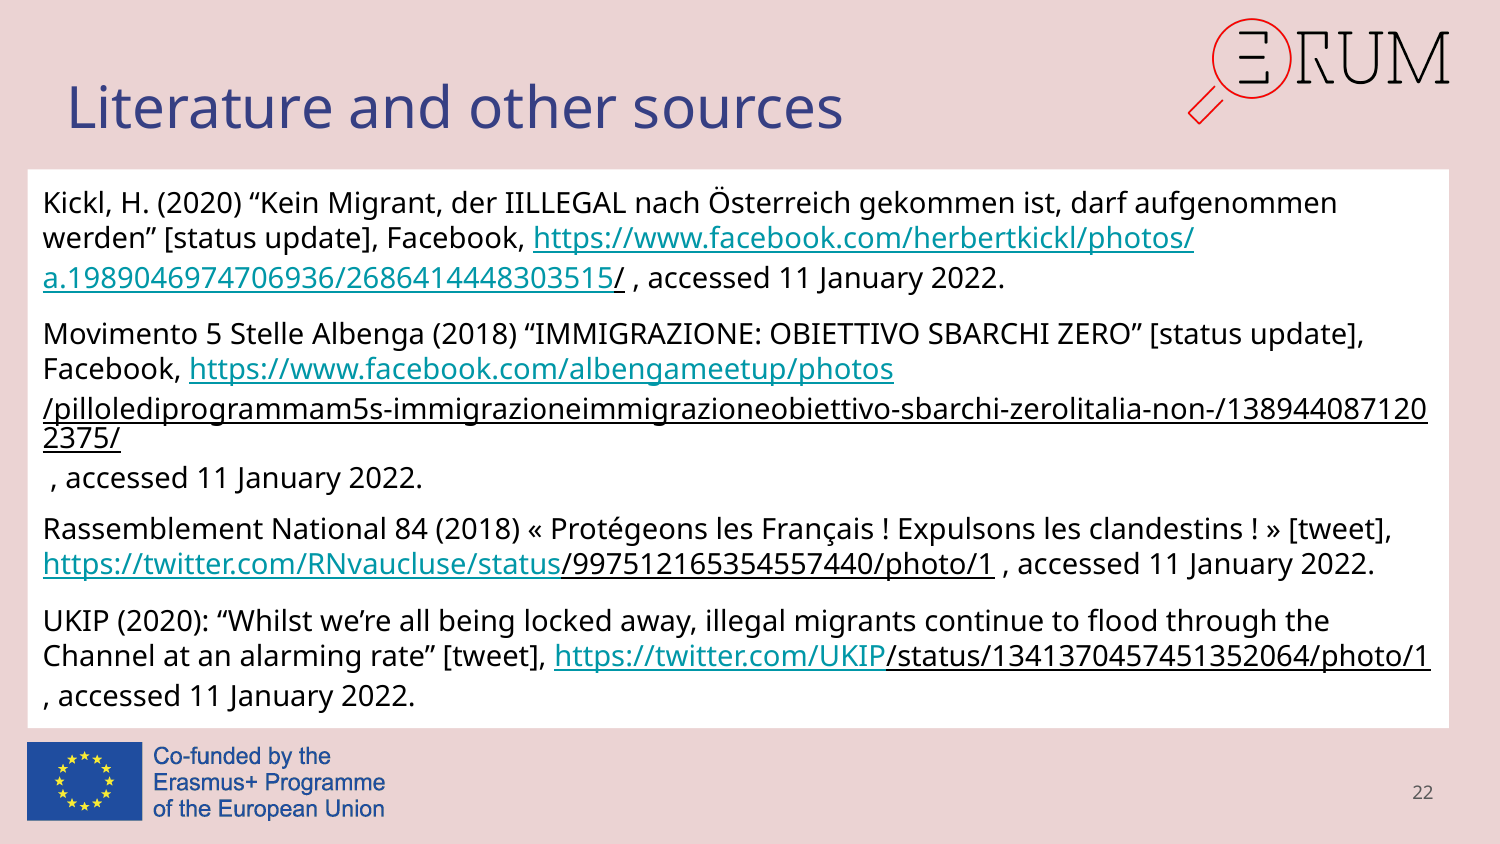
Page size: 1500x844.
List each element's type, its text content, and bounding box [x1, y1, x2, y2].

list Kickl, H. (2020) “Kein Migrant, der IILLEGAL nach Österreich gekommen ist, darf aufgenommen werden” [status update], Facebook, https://www.facebook.com/herbertkickl/photos/a.1989046974706936/2686414448303515/ , accessed 11 January 2022. Movimento 5 Stelle Albenga (2018) “IMMIGRAZIONE: OBIETTIVO SBARCHI ZERO” [status update], Facebook, https://www.facebook.com/albengameetup/photos/pillolediprogrammam5s-immigrazioneimmigrazioneobiettivo-sbarchi-zerolitalia-non-/1389440871202375/ , accessed 11 January 2022. Rassemblement National 84 (2018) « Protégeons les Français ! Expulsons les clandestins ! » [tweet], https://twitter.com/RNvaucluse/status/997512165354557440/photo/1 , accessed 11 January 2022. UKIP (2020): “Whilst we’re all being locked away, illegal migrants continue to flood through the Channel at an alarming rate” [tweet], https://twitter.com/UKIP/status/1341370457451352064/photo/1 , accessed 11 January 2022. [27, 169, 1449, 729]
picture [1136, 0, 1500, 137]
picture [27, 742, 385, 821]
title Literature and other sources [51, 55, 1168, 150]
slide_number 22 [1358, 761, 1449, 826]
